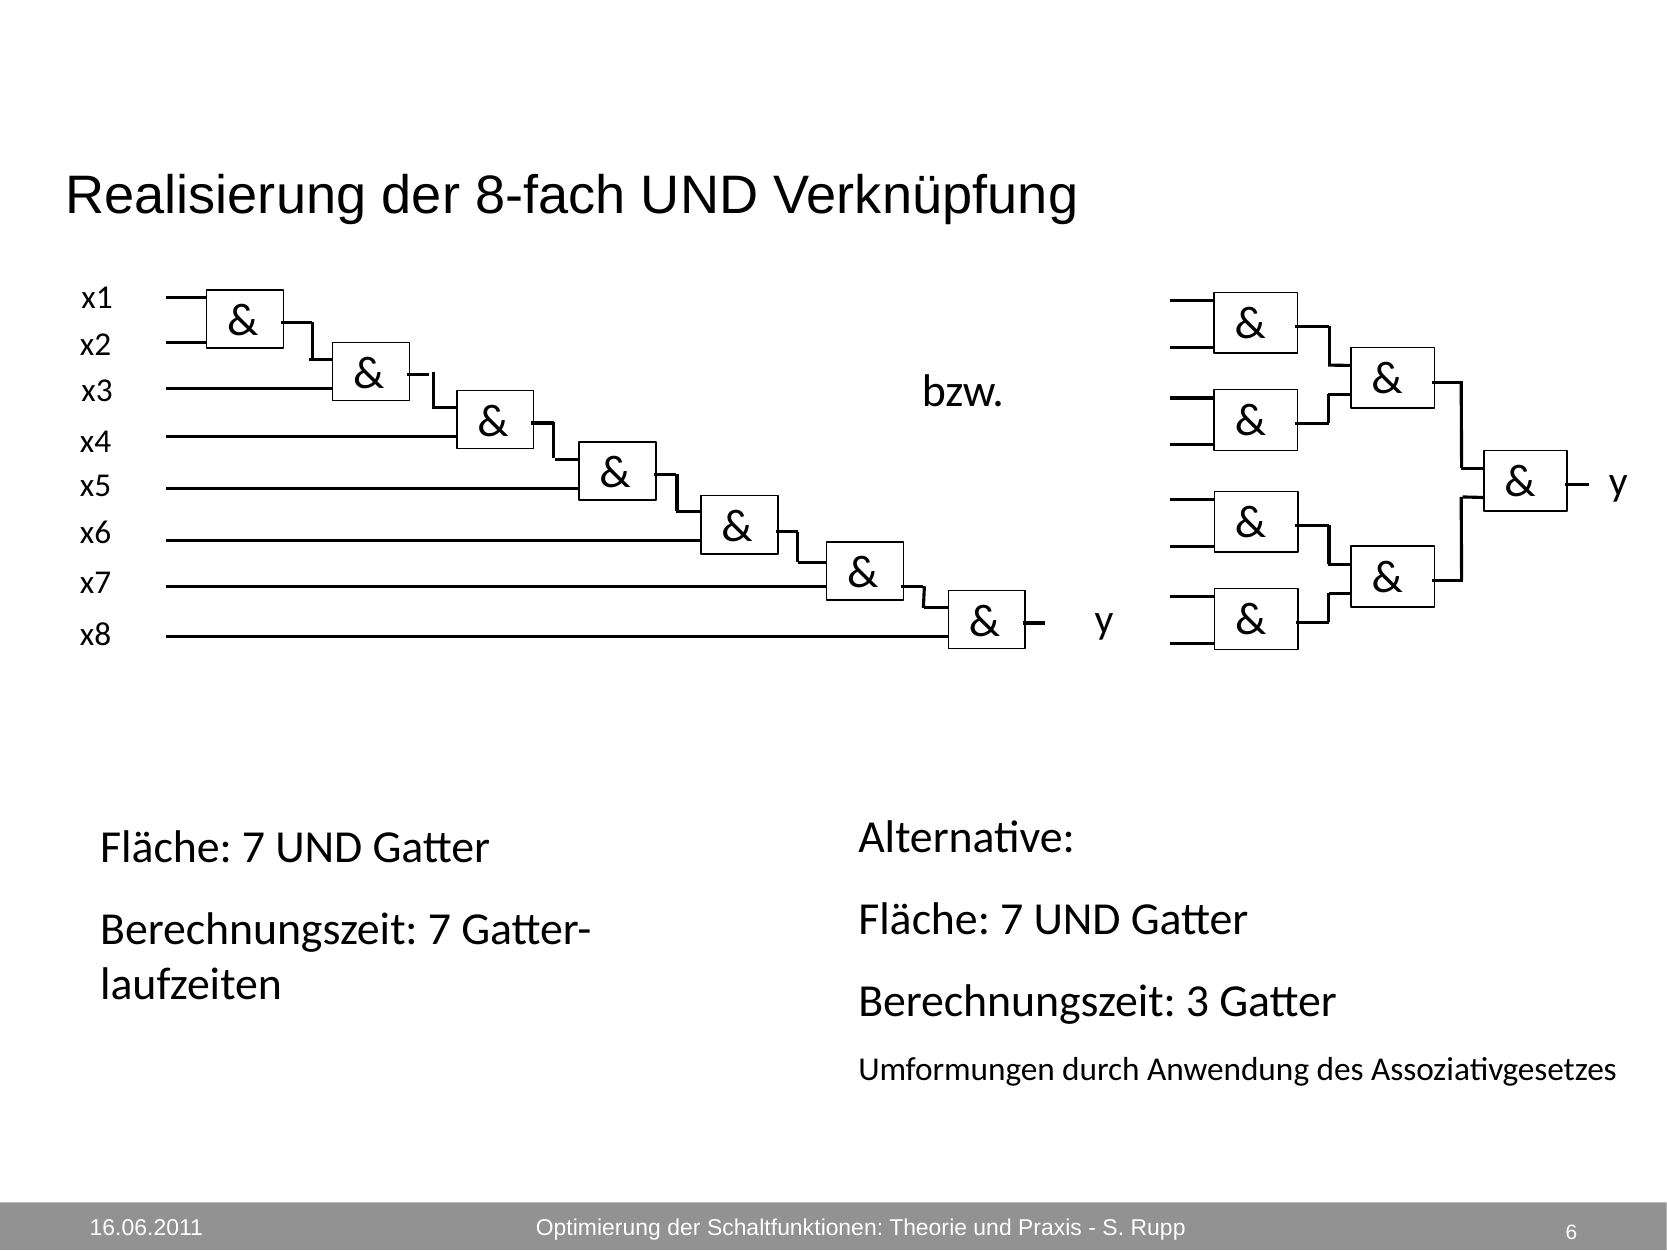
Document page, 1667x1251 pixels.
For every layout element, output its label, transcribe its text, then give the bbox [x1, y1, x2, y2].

text_box y [1602, 447, 1635, 510]
text_box Fläche: 7 UND Gatter Berechnungszeit: 7 Gatter-laufzeiten [100, 816, 724, 1010]
text_box Alternative: Fläche: 7 UND Gatter Berechnungszeit: 3 Gatter Umformungen durch Anwendung des Assoziativgesetzes [858, 806, 1651, 1087]
text_box x6 [73, 503, 118, 553]
text_box x1 [75, 268, 120, 322]
slide_number 6 [1542, 1211, 1584, 1250]
text_box x4 [73, 412, 118, 456]
text_box x2 [73, 316, 118, 369]
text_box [165, 289, 1046, 649]
title Realisierung der 8-fach UND Verknüpfung [58, 138, 1450, 245]
text_box x7 [73, 553, 118, 606]
text_box y [1088, 585, 1120, 648]
text_box x3 [75, 362, 120, 415]
text_box x5 [73, 456, 118, 503]
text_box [1169, 292, 1590, 650]
text_box x8 [73, 606, 118, 659]
